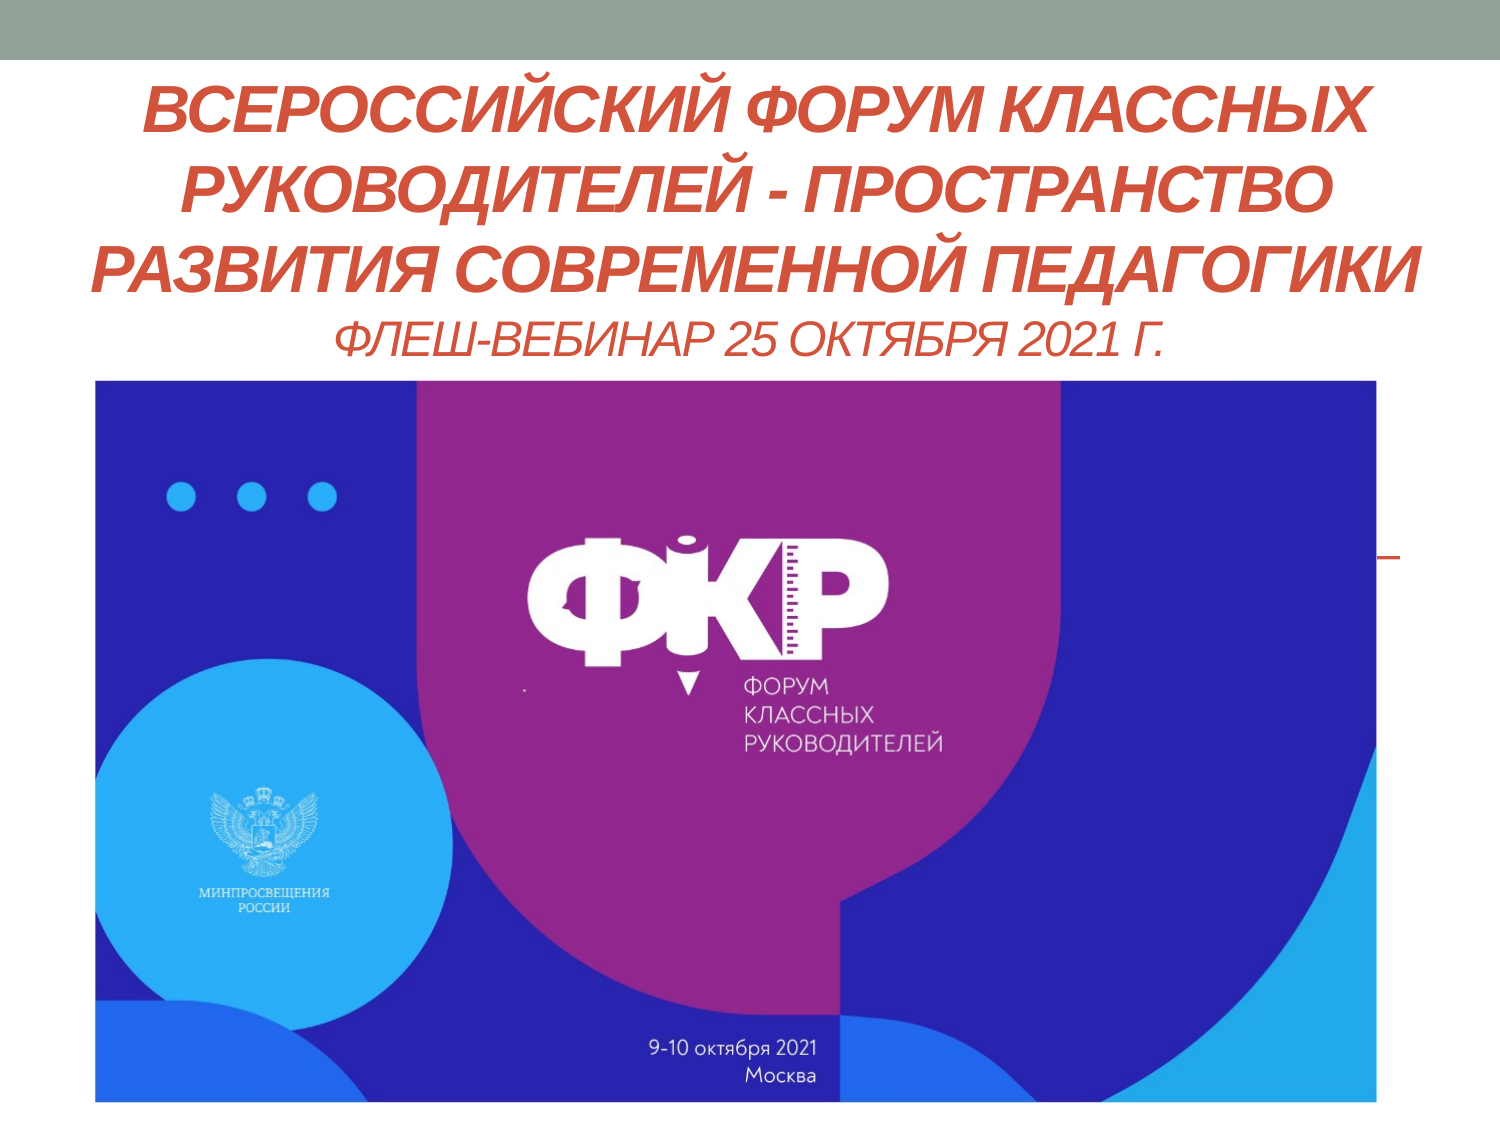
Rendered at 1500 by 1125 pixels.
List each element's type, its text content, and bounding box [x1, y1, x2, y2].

picture [93, 380, 1377, 1103]
title Всероссийский форум классных руководителей - пространство развития современной педагогики флеш-вебинар 25 октября 2021 г. [41, 30, 1471, 374]
